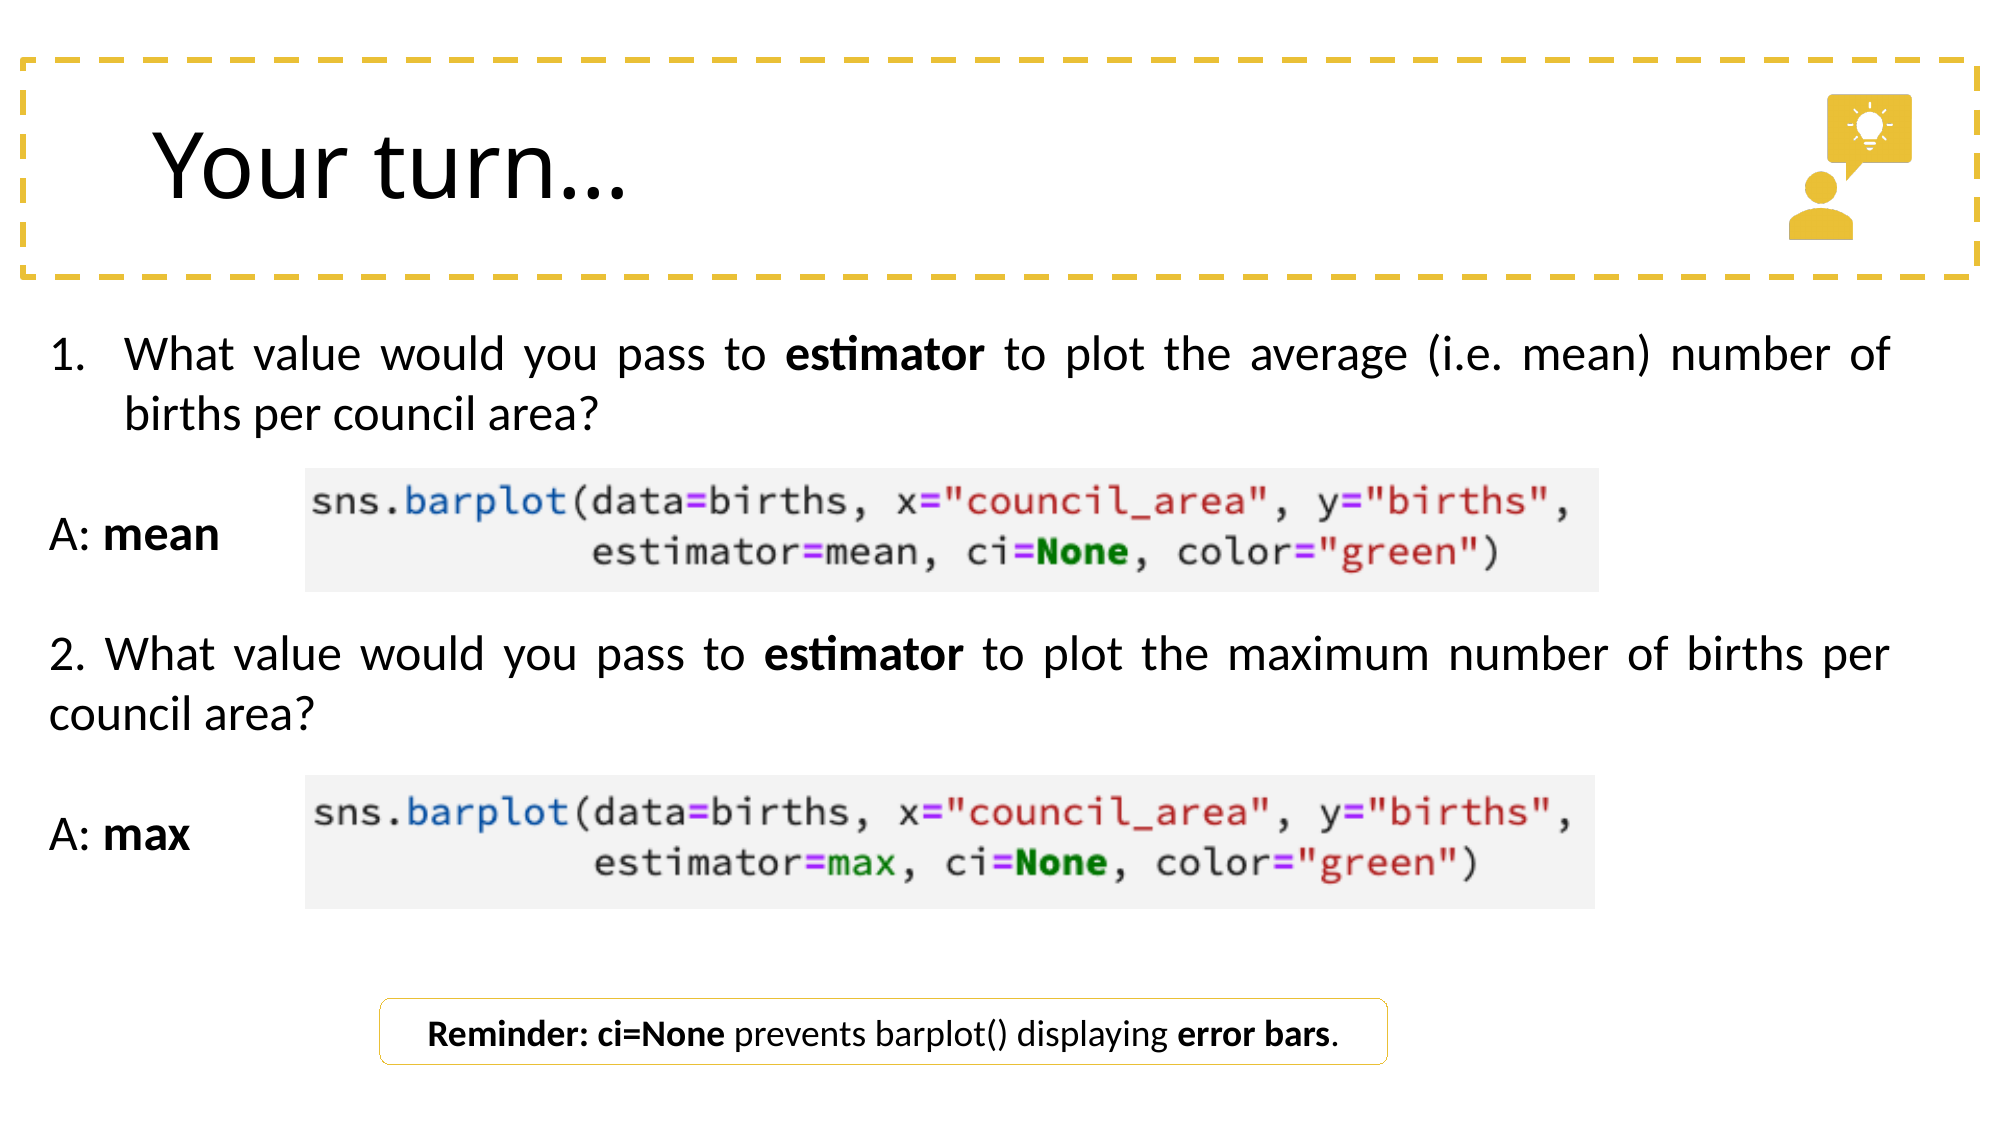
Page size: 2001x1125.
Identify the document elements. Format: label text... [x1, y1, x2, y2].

picture [305, 775, 1595, 910]
picture [305, 468, 1599, 592]
text_box Reminder: ci=None prevents barplot() displaying error bars. [379, 998, 1388, 1065]
text_box What value would you pass to estimator to plot the average (i.e. mean) number of births per council area? A: mean 2. What value would you pass to estimator to plot the maximum number of births per council area? A: max [34, 312, 1907, 868]
picture [1863, 78, 1938, 254]
title Your turn… [137, 59, 1863, 278]
